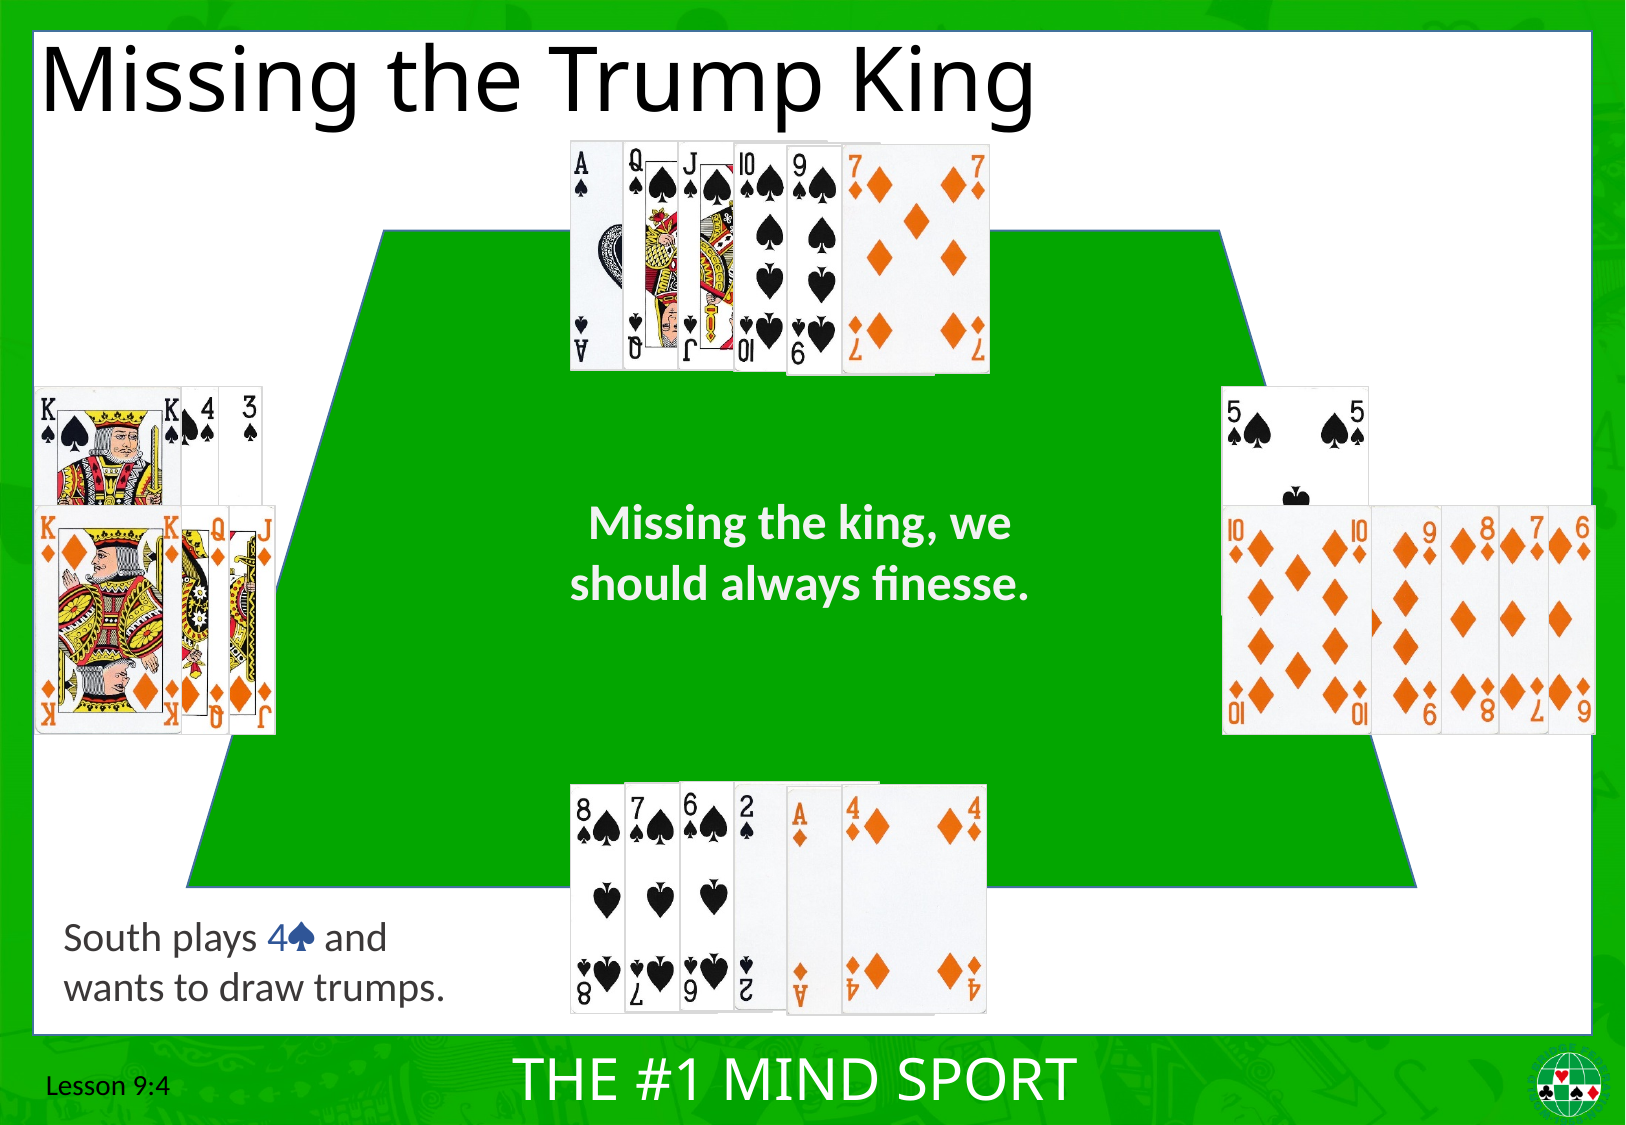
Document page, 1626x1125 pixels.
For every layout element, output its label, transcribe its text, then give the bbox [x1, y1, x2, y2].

text_box South plays 4 and wants to draw trumps. [48, 902, 519, 1018]
title Missing the Trump King [23, 26, 1392, 139]
text_box [185, 229, 1418, 889]
picture [0, 0, 1626, 1125]
text_box Missing the king, we should always finesse. [545, 482, 1055, 618]
